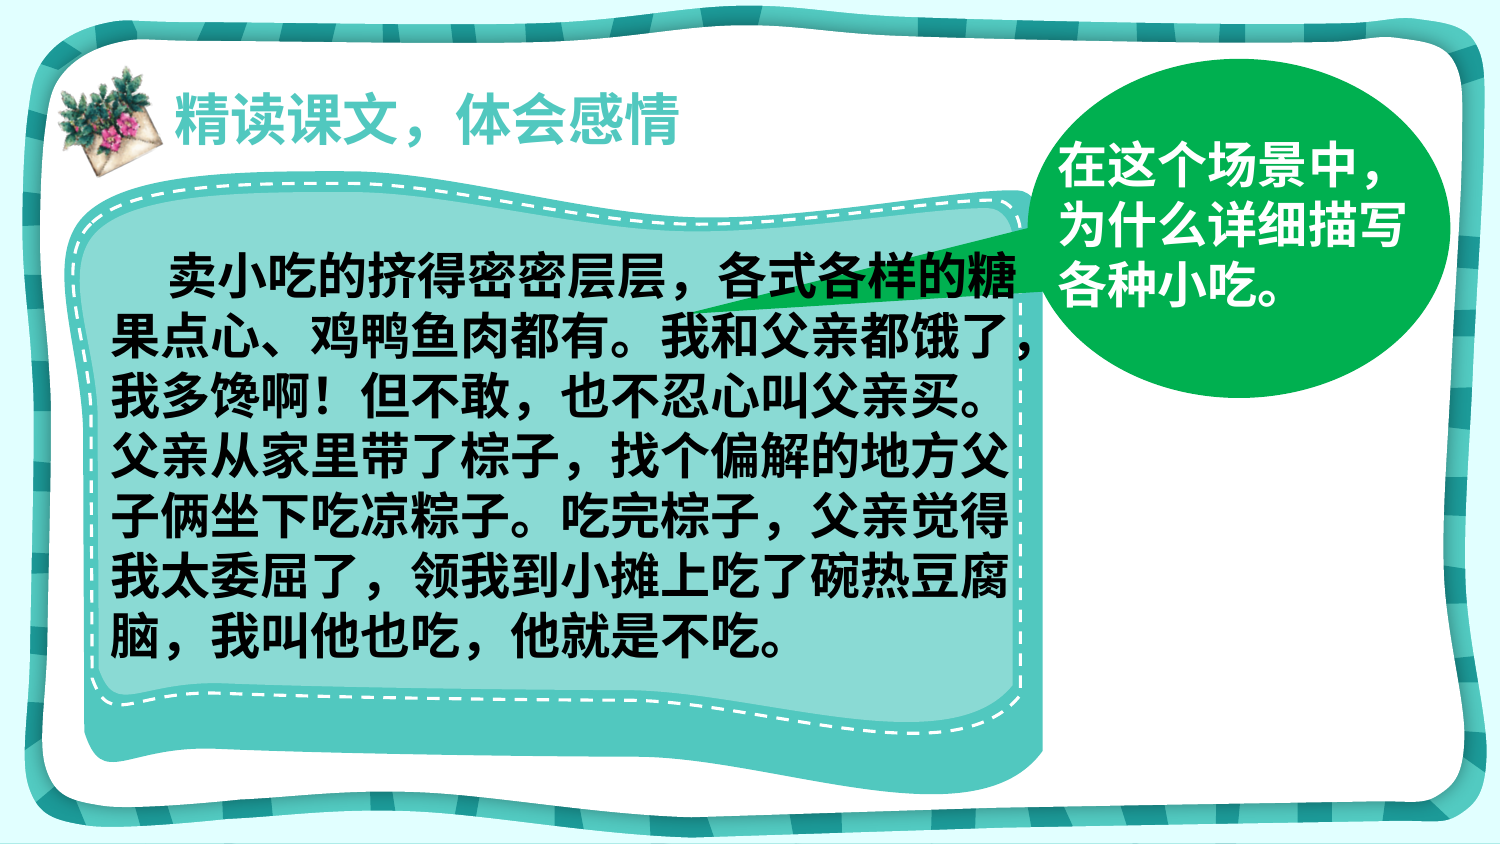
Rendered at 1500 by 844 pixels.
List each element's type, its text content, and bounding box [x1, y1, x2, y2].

text_box [1038, 157, 1046, 238]
picture [9, 8, 162, 182]
text_box [1059, 319, 1419, 400]
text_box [64, 171, 1043, 795]
text_box [1068, 57, 1410, 127]
text_box 精读课文，体会感情 [162, 86, 806, 159]
text_box 在这个场景中，为什么详细描写各种小吃。 [1046, 127, 1456, 319]
